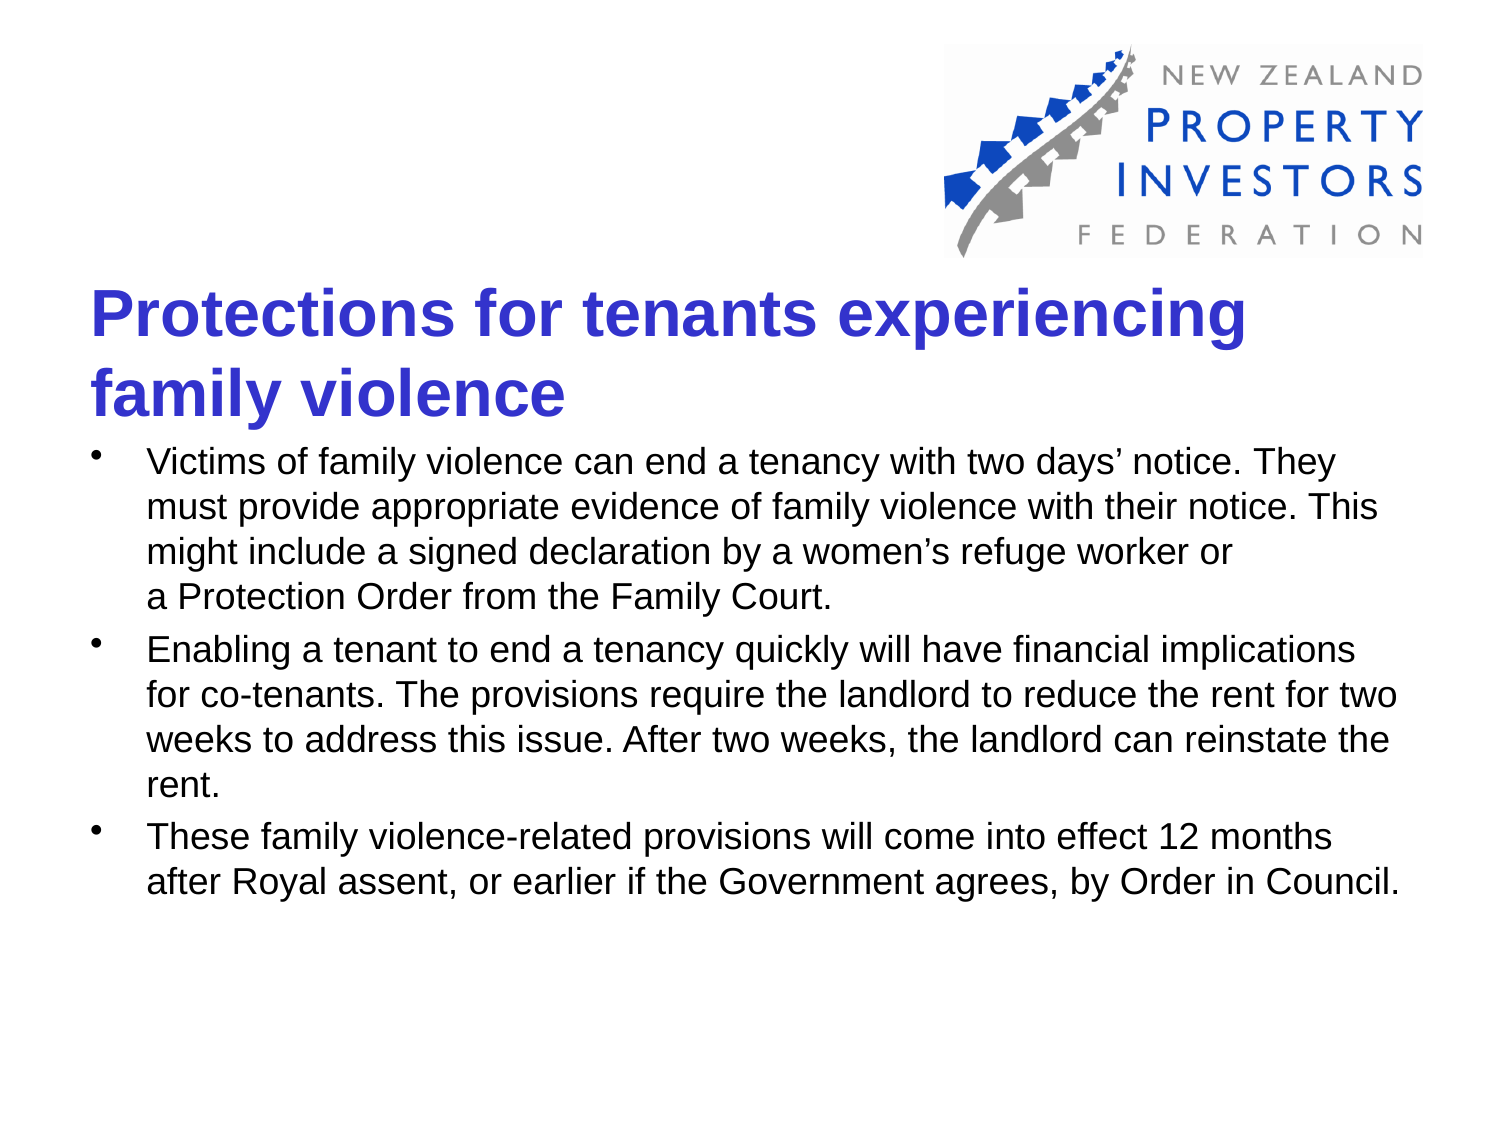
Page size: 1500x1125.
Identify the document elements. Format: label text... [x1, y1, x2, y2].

picture [944, 44, 1423, 258]
list Protections for tenants experiencing family violence Victims of family violence can end a tenancy with two days’ notice. They must provide appropriate evidence of family violence with their notice. This might include a signed declaration by a women’s refuge worker or a Protection Order from the Family Court. Enabling a tenant to end a tenancy quickly will have financial implications for co-tenants. The provisions require the landlord to reduce the rent for two weeks to address this issue. After two weeks, the landlord can reinstate the rent. These family violence-related provisions will come into effect 12 months after Royal assent, or earlier if the Government agrees, by Order in Council. [74, 262, 1426, 1006]
